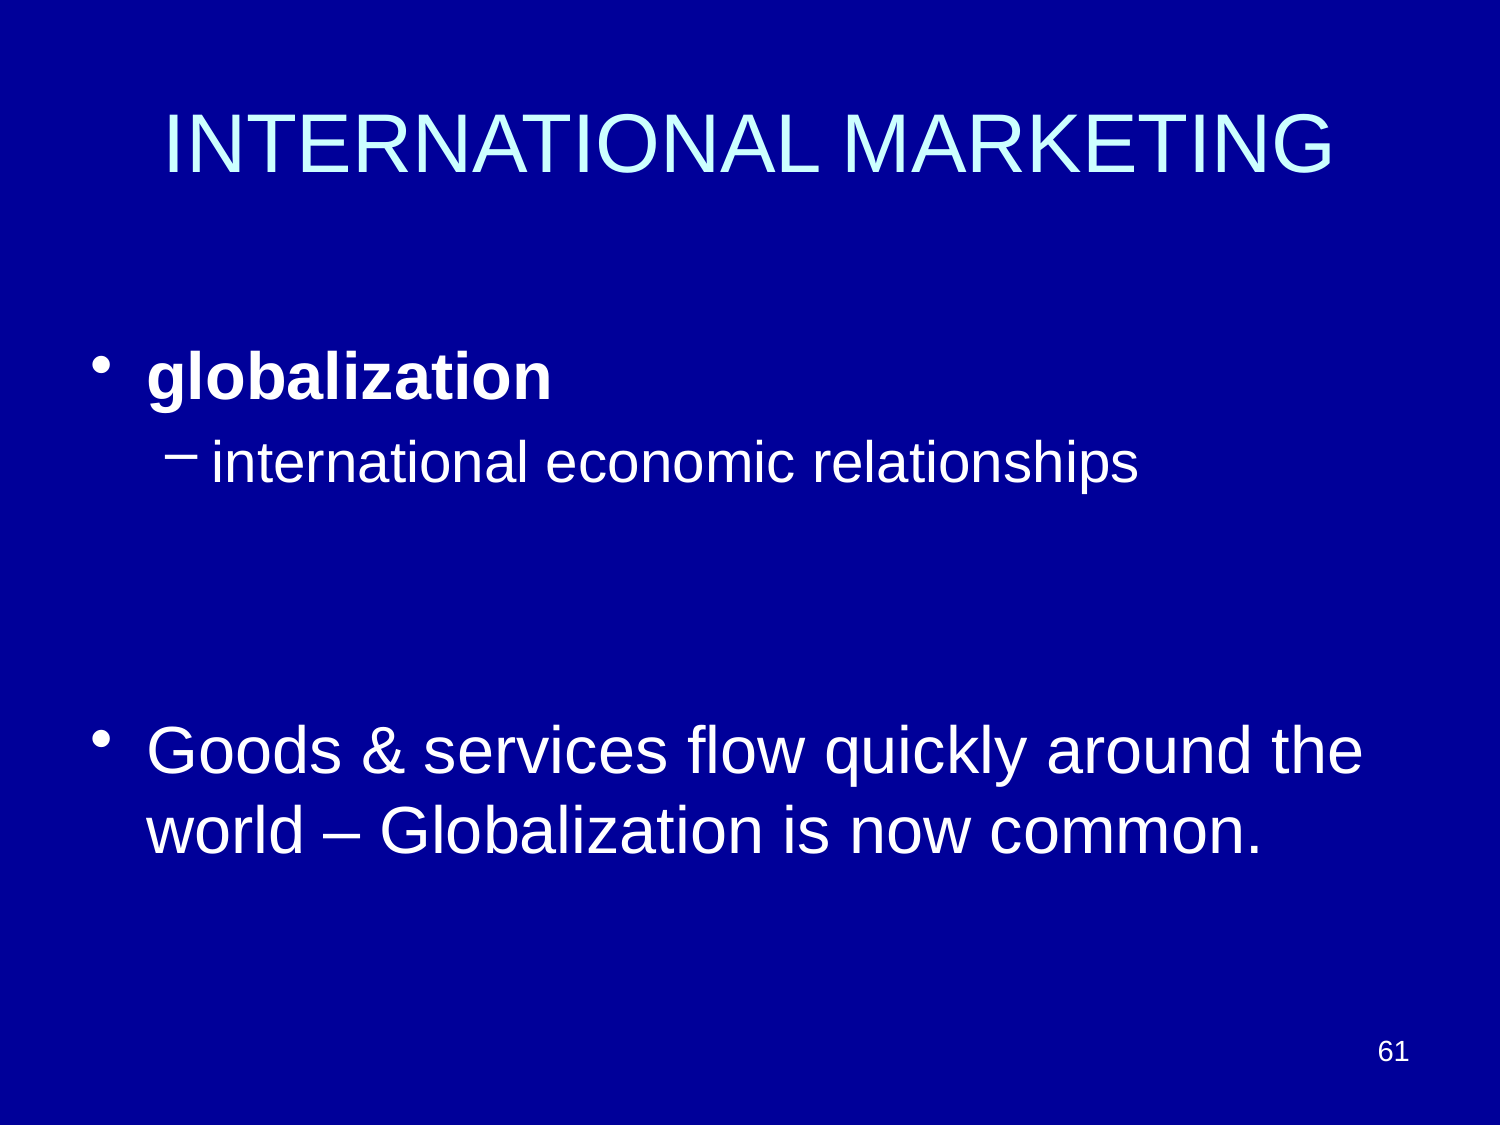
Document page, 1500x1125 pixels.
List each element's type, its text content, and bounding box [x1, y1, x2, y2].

title INTERNATIONAL MARKETING [74, 44, 1426, 233]
slide_number 61 [1074, 1024, 1425, 1103]
list globalization international economic relationships Goods & services flow quickly around the world – Globalization is now common. [74, 324, 1426, 1006]
